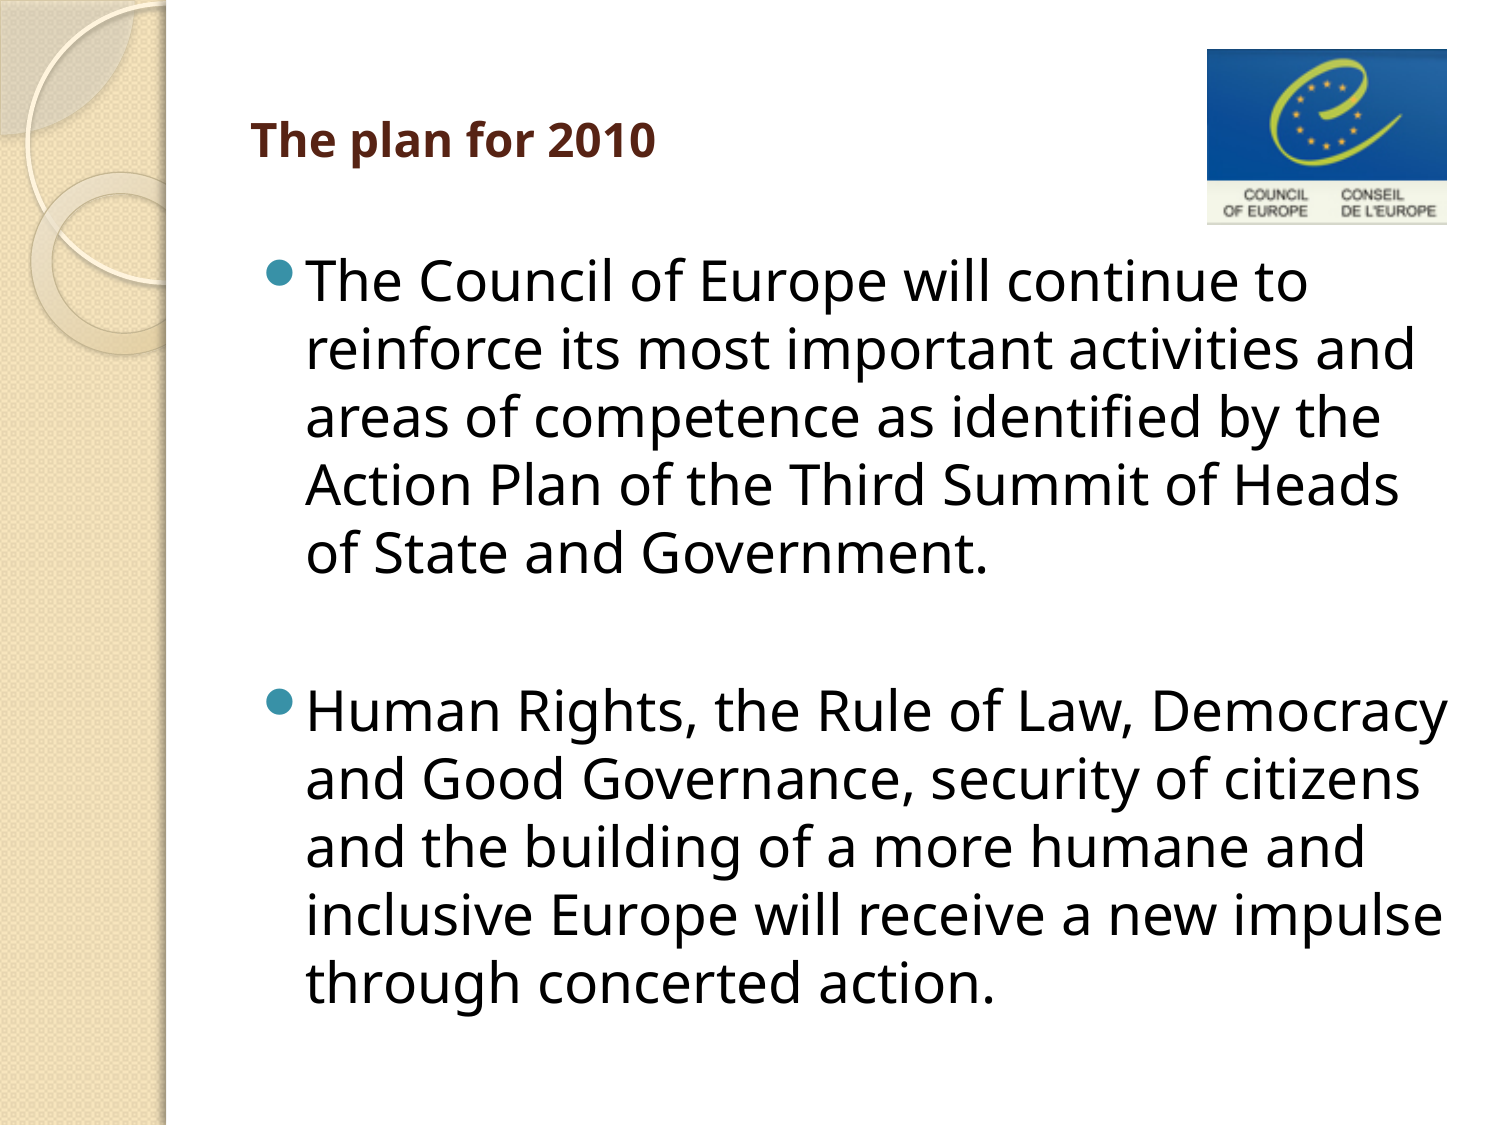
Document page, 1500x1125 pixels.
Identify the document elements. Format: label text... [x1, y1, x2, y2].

list The Council of Europe will continue to reinforce its most important activities and areas of competence as identified by the Action Plan of the Third Summit of Heads of State and Government. Human Rights, the Rule of Law, Democracy and Good Governance, security of citizens and the building of a more humane and inclusive Europe will receive a new impulse through concerted action. [235, 237, 1466, 1025]
title The plan for 2010 [235, 45, 1466, 233]
picture [1206, 49, 1447, 226]
